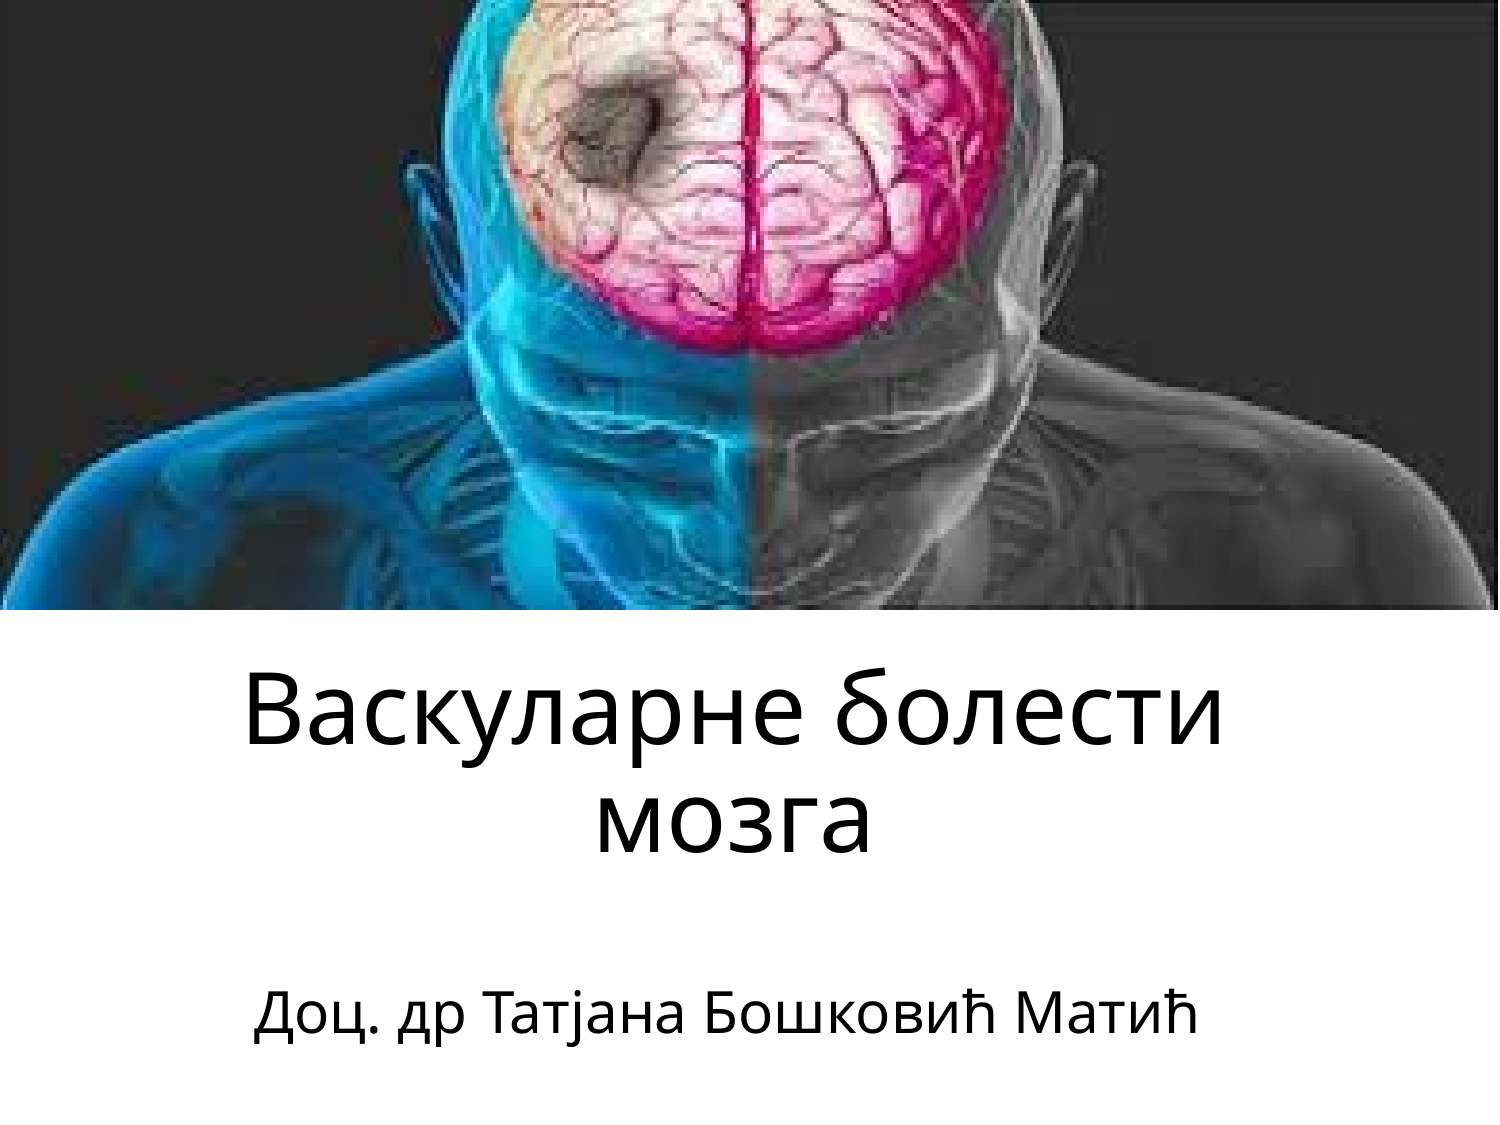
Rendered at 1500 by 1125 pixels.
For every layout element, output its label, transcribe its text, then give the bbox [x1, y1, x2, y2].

picture [0, 0, 1498, 610]
subtitle Доц. др Татјана Бошковић Матић [171, 1002, 1284, 1125]
title Васкуларне болести мозга [171, 610, 1297, 1002]
